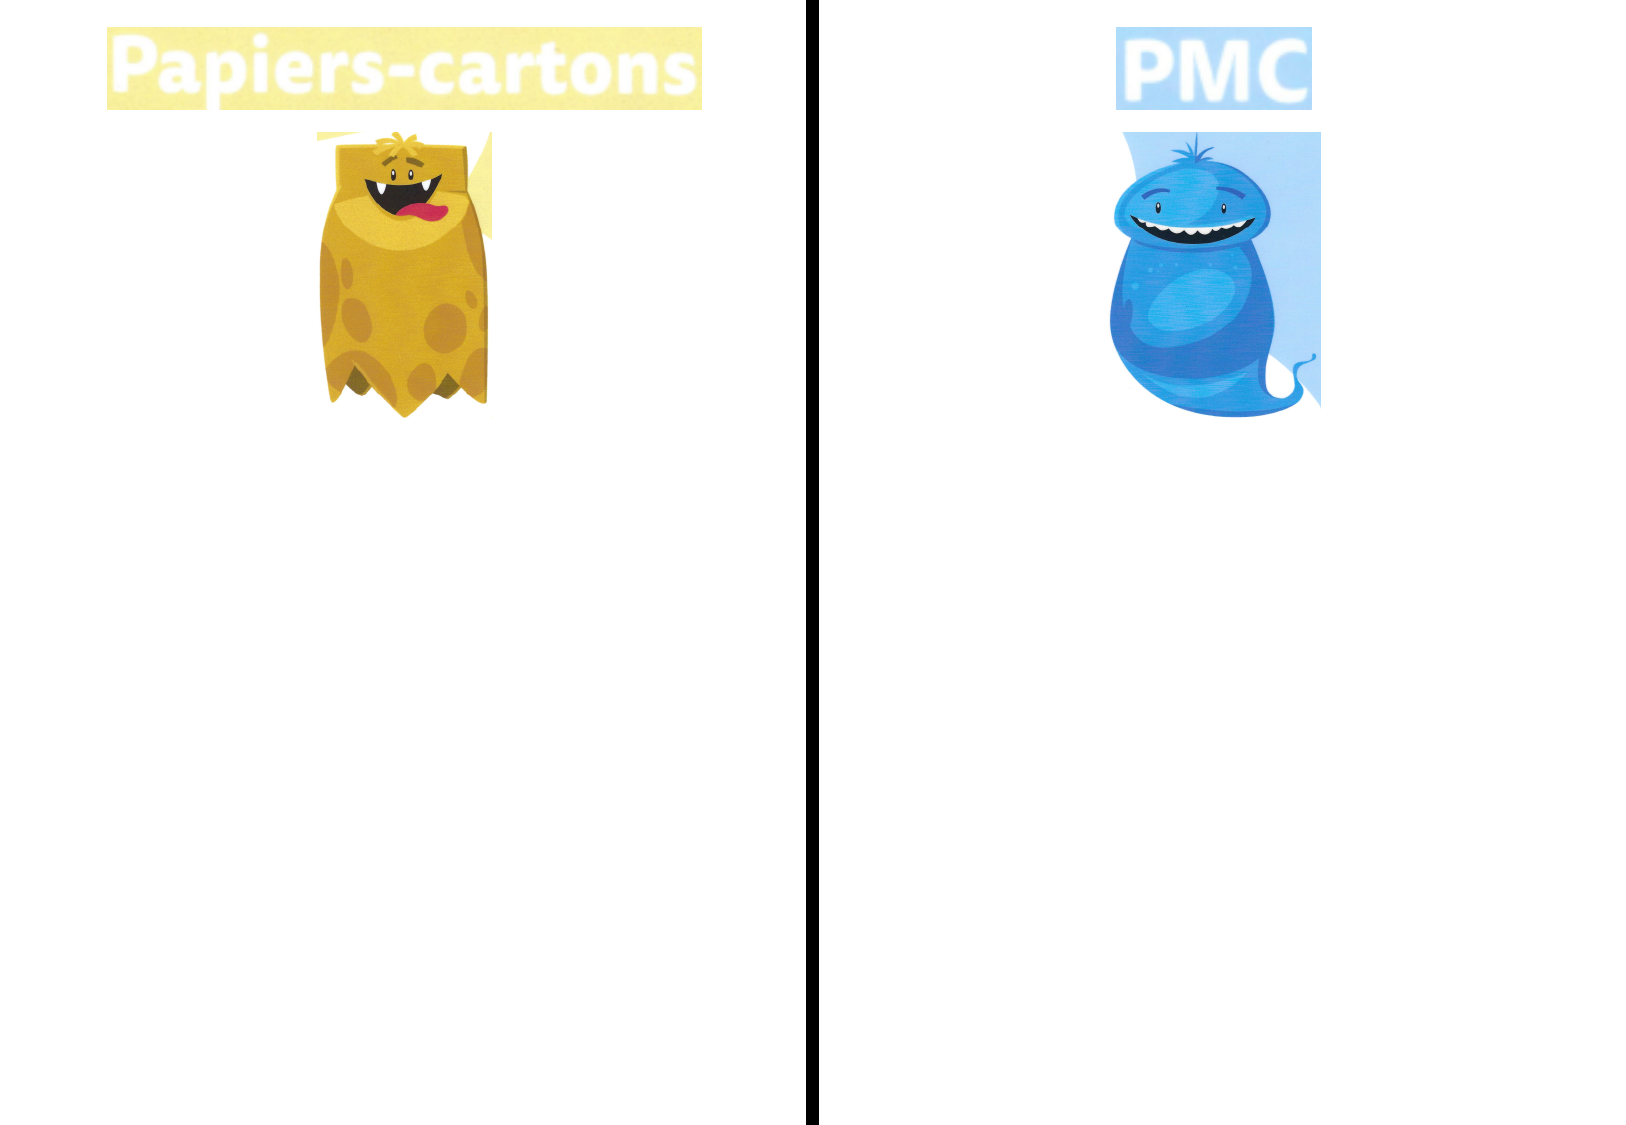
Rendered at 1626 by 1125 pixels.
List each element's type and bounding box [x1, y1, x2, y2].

picture [1115, 26, 1312, 111]
picture [317, 132, 493, 419]
picture [1106, 132, 1322, 419]
picture [107, 26, 702, 111]
